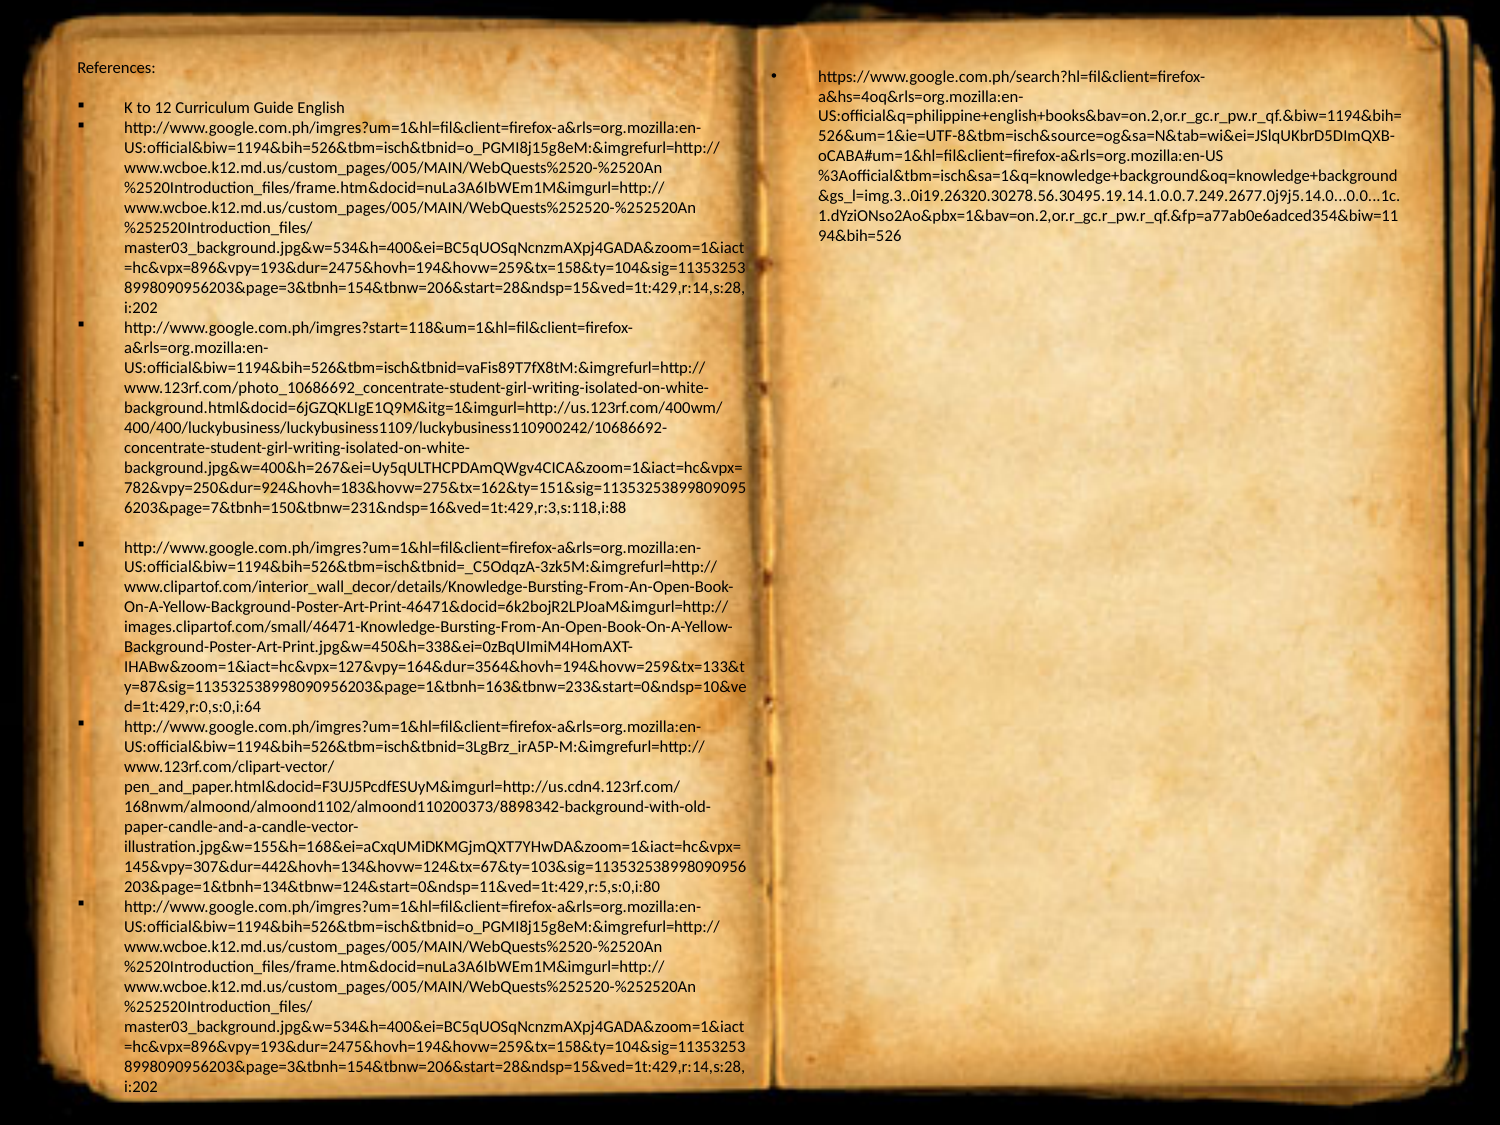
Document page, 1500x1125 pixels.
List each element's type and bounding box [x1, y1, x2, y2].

list [0, 0, 1500, 1125]
